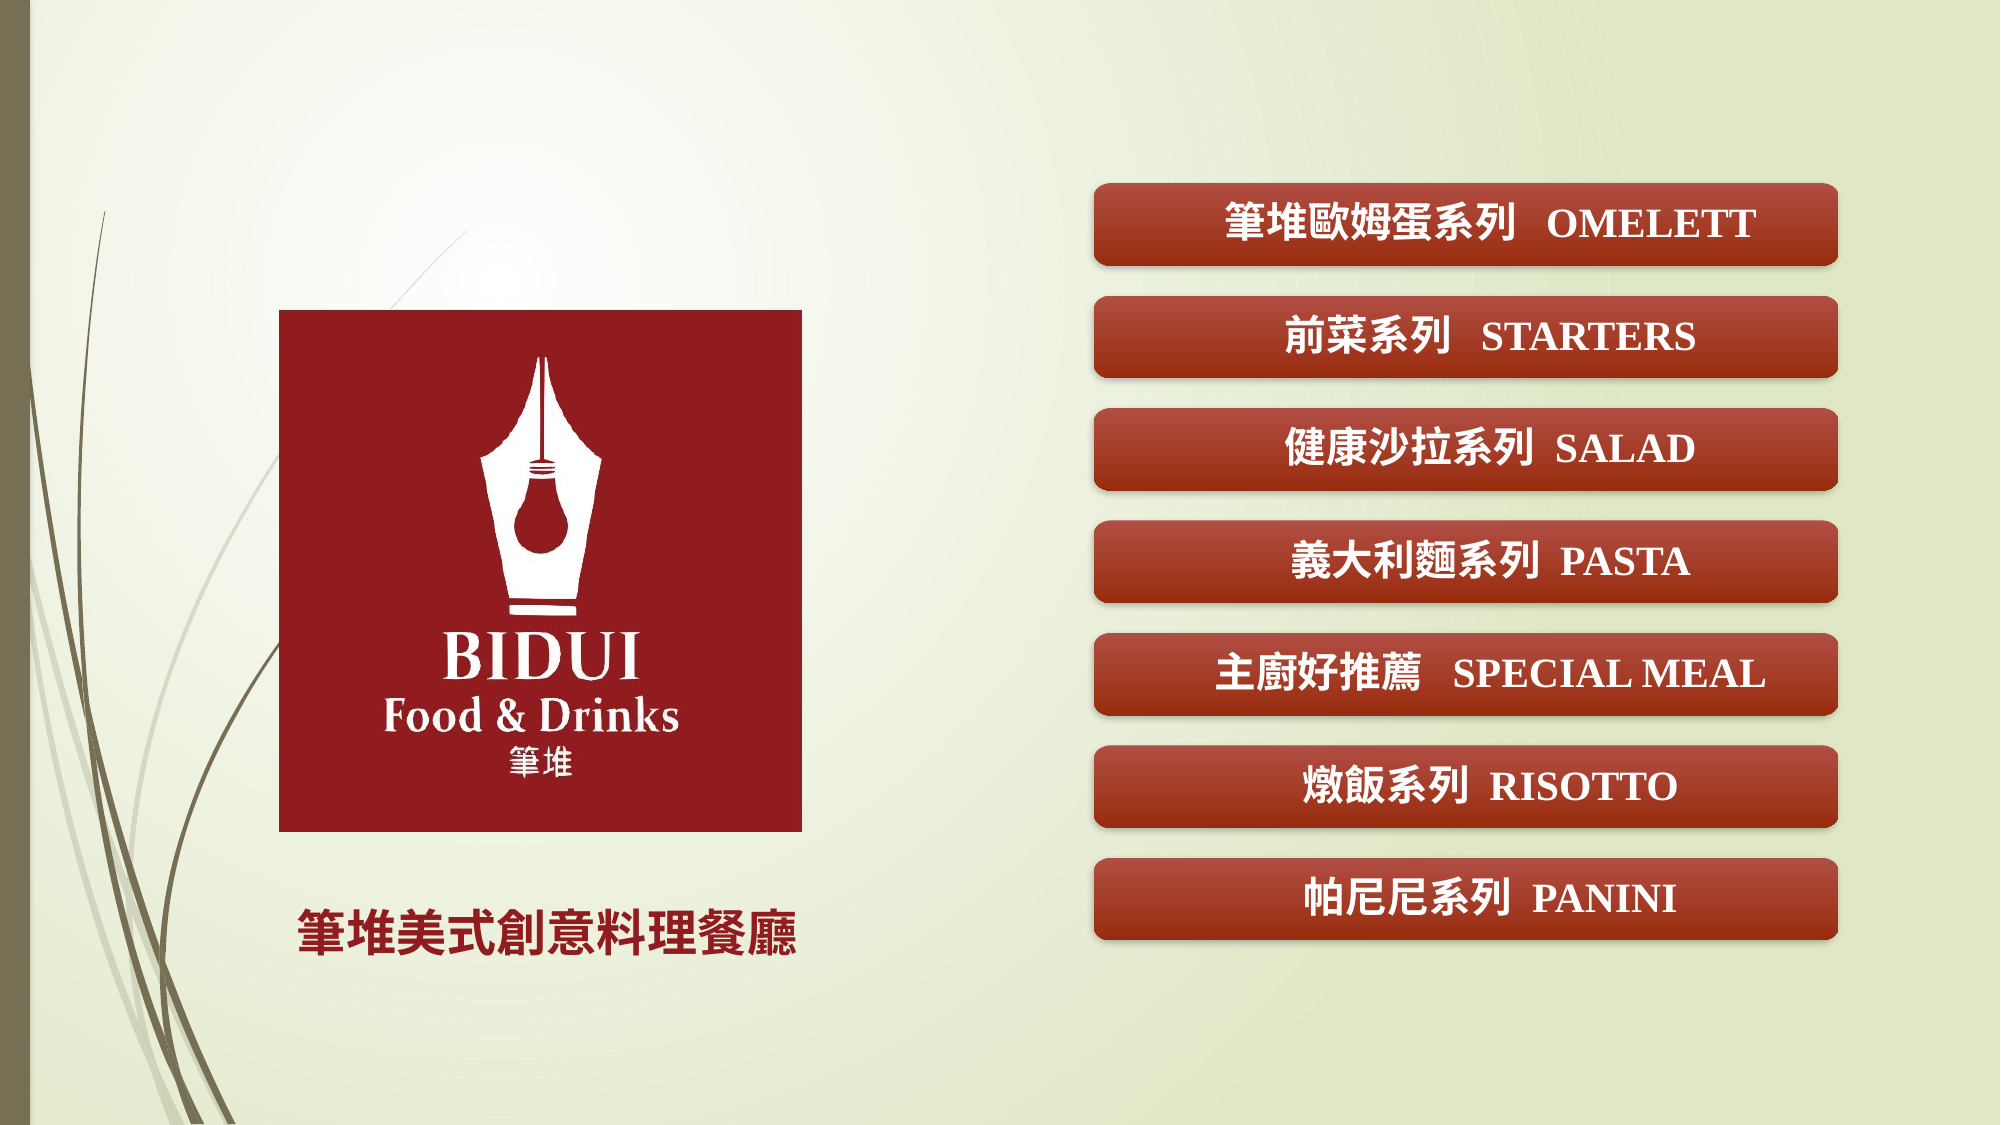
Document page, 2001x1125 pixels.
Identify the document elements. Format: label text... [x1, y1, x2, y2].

text_box 燉飯系列 RISOTTO [1093, 745, 1839, 828]
text_box 筆堆歐姆蛋系列 OMELETT [1093, 183, 1839, 266]
text_box 健康沙拉系列 SALAD [1093, 407, 1839, 491]
text_box 筆堆美式創意料理餐廳 [282, 893, 812, 969]
picture [279, 309, 802, 832]
text_box 主廚好推薦 SPECIAL MEAL [1093, 632, 1839, 716]
text_box 帕尼尼系列 PANINI [1093, 857, 1839, 941]
text_box 義大利麵系列 PASTA [1093, 520, 1839, 604]
text_box 前菜系列 STARTERS [1093, 295, 1839, 379]
